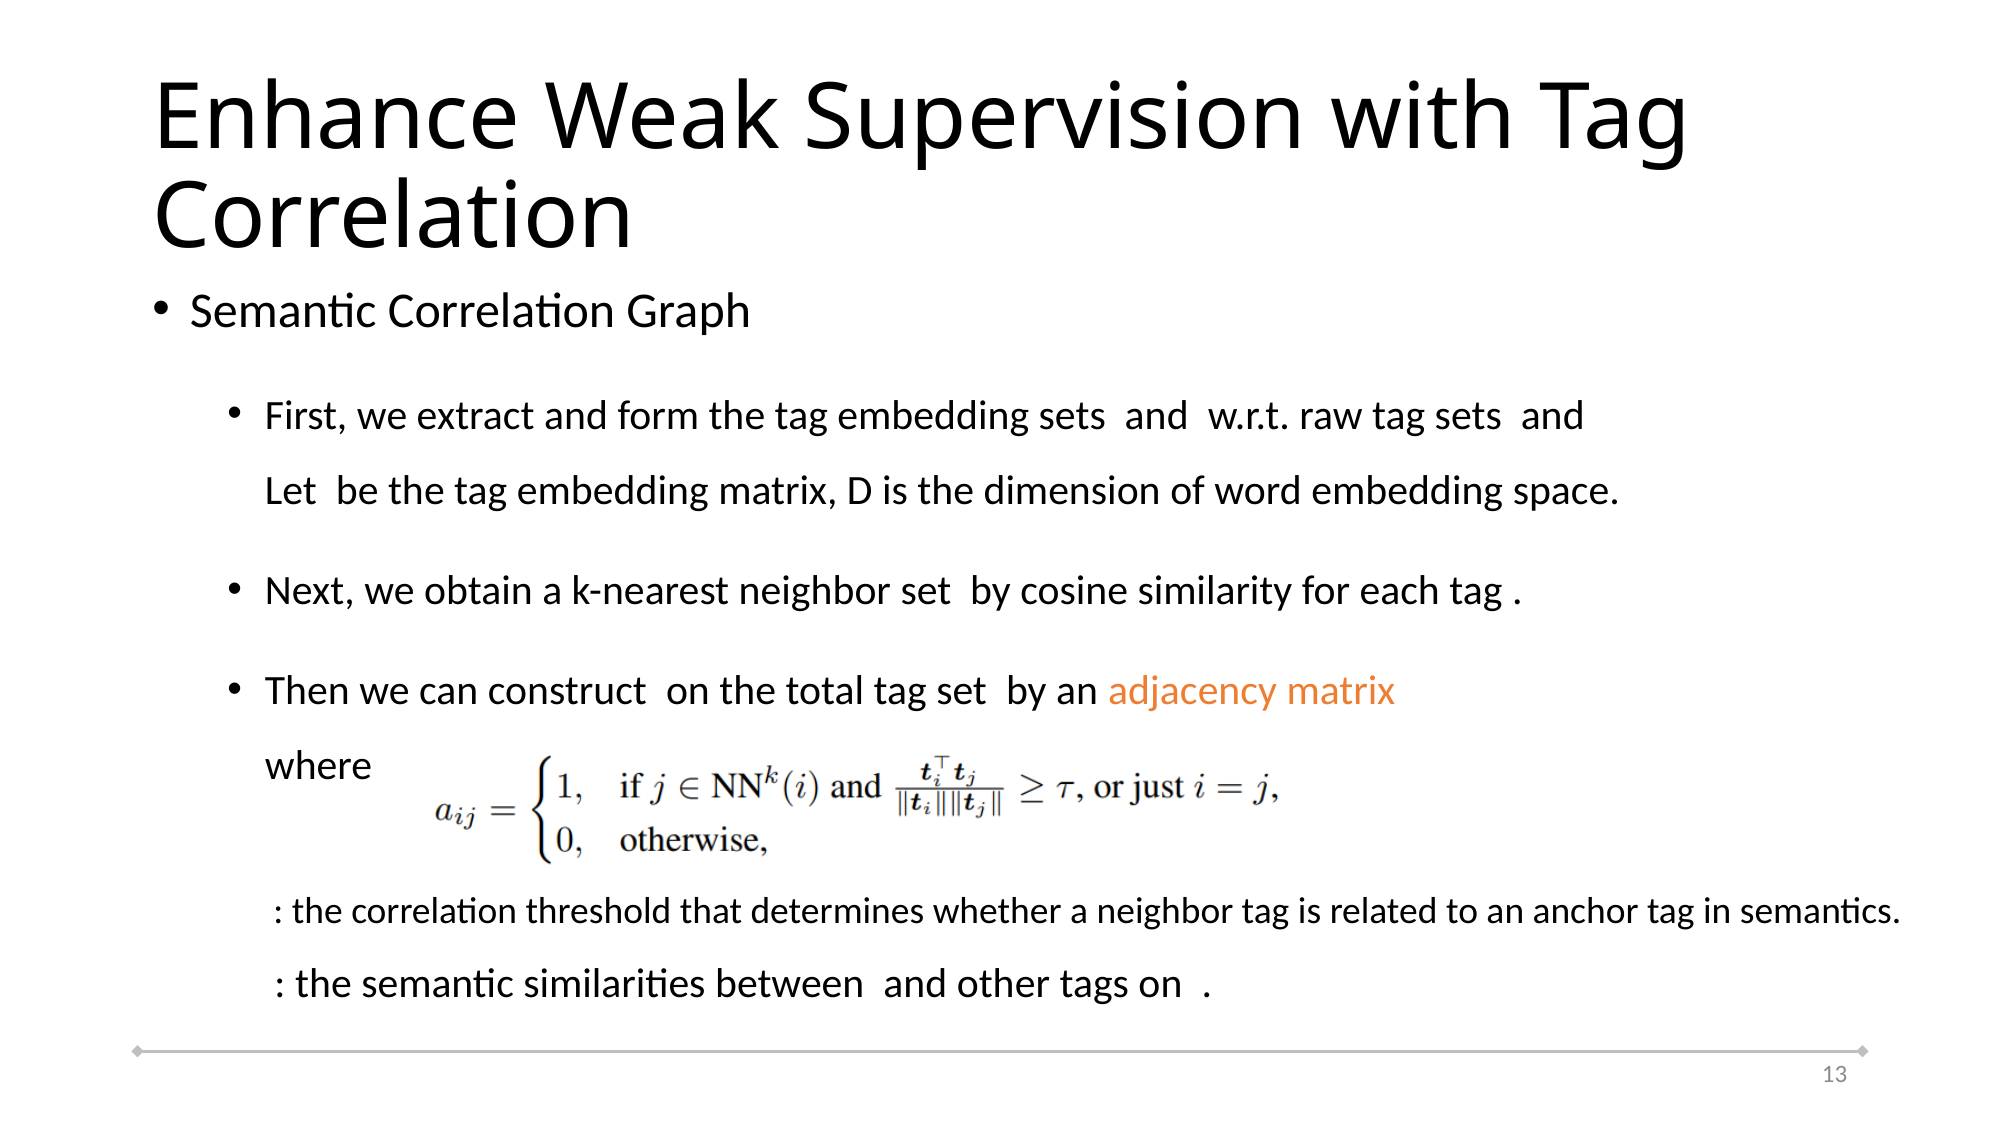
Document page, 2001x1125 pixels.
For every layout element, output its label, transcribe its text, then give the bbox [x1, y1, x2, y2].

picture [423, 744, 1306, 871]
slide_number 13 [1412, 1042, 1863, 1050]
slide_number 13 [1412, 1053, 1863, 1103]
title Enhance Weak Supervision with Tag Correlation [137, 59, 1921, 278]
